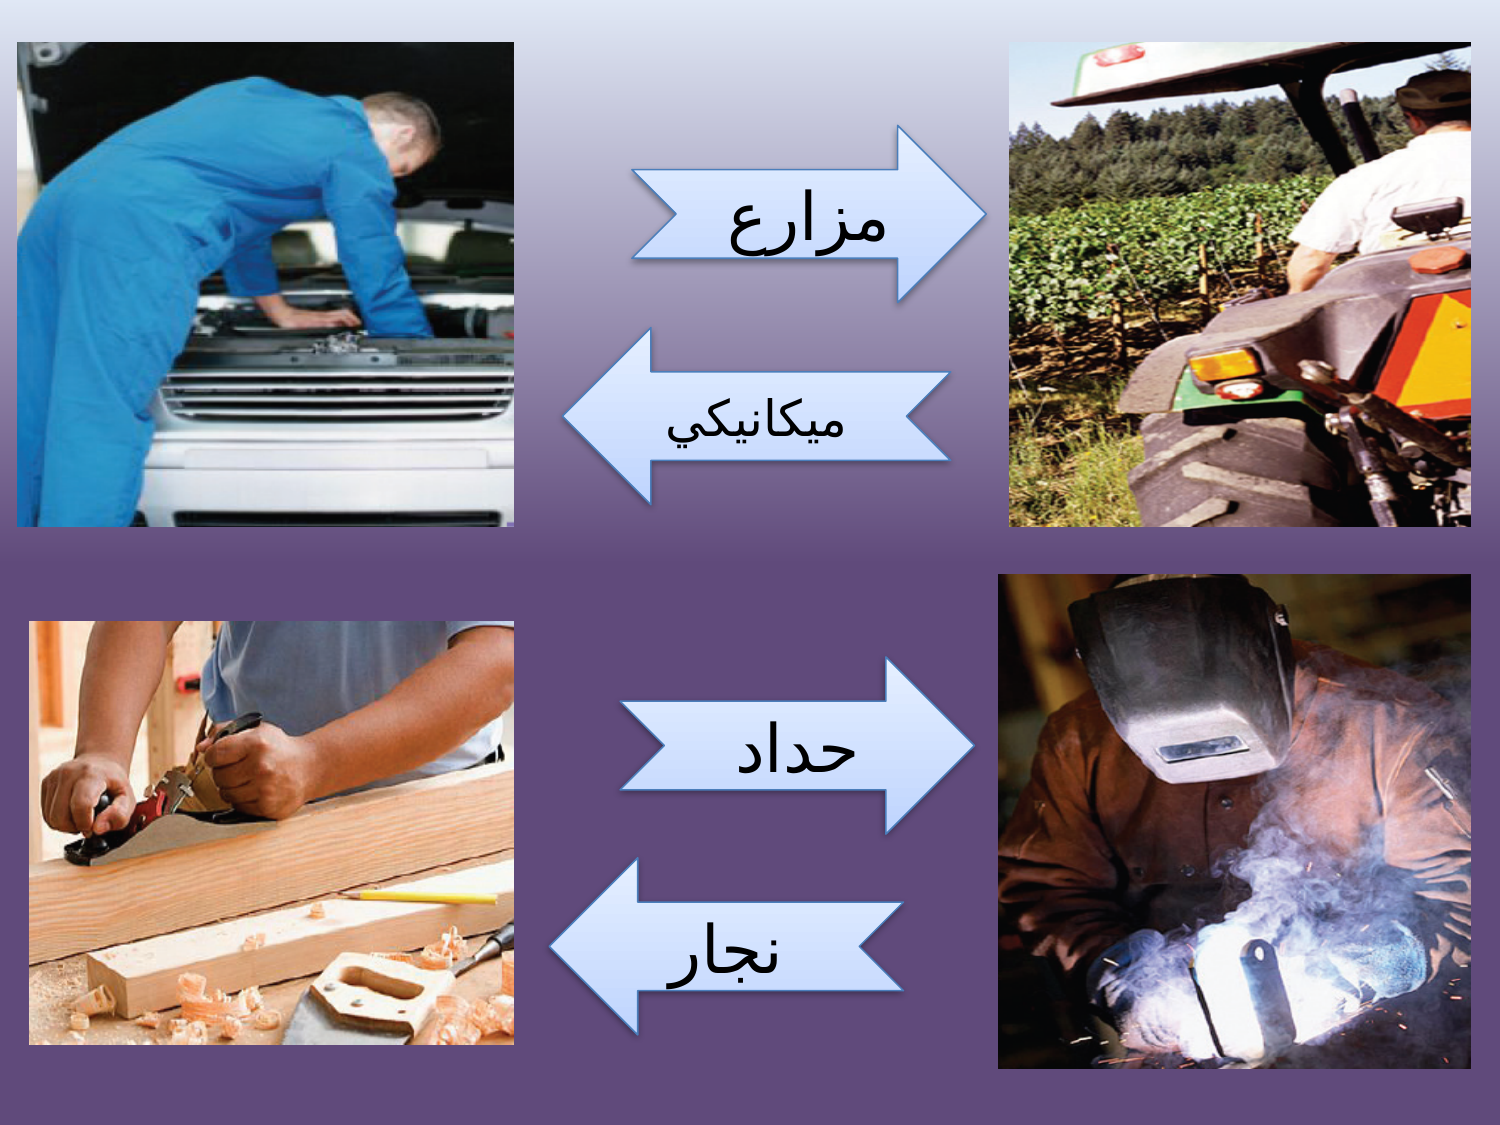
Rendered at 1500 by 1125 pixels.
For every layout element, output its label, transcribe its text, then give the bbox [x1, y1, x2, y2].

text_box ميكانيكي [561, 326, 952, 506]
text_box نجار [548, 857, 905, 1036]
picture [997, 574, 1471, 1070]
text_box حداد [619, 656, 976, 835]
picture [17, 42, 514, 528]
text_box مزارع [631, 124, 987, 304]
picture [29, 621, 514, 1046]
picture [1009, 42, 1471, 528]
